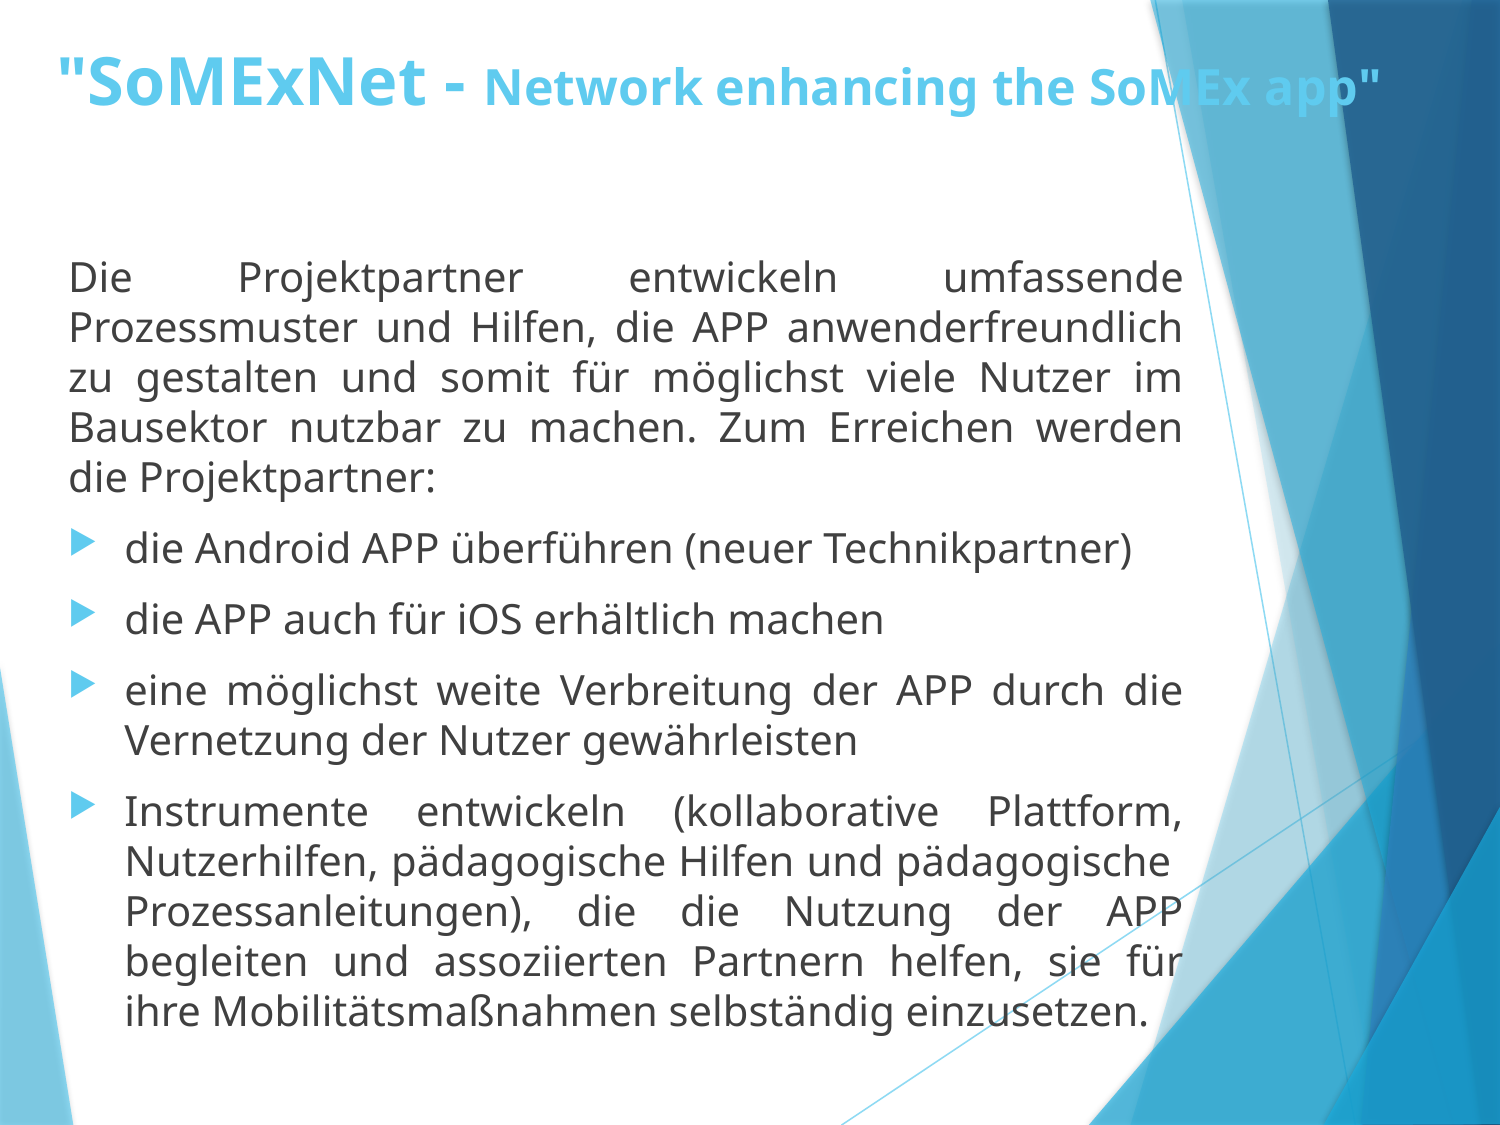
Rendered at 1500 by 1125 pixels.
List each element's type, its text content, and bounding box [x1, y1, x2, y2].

list Die Projektpartner entwickeln umfassende Prozessmuster und Hilfen, die APP anwenderfreundlich zu gestalten und somit für möglichst viele Nutzer im Bausektor nutzbar zu machen. Zum Erreichen werden die Projektpartner: die Android APP überführen (neuer Technikpartner) die APP auch für iOS erhältlich machen eine möglichst weite Verbreitung der APP durch die Vernetzung der Nutzer gewährleisten Instrumente entwickeln (kollaborative Plattform, Nutzerhilfen, pädagogische Hilfen und pädagogische Prozessanleitungen), die die Nutzung der APP begleiten und assoziierten Partnern helfen, sie für ihre Mobilitätsmaßnahmen selbständig einzusetzen. [53, 243, 1199, 1083]
title "SoMExNet - Network enhancing the SoMEx app" [41, 30, 1415, 114]
